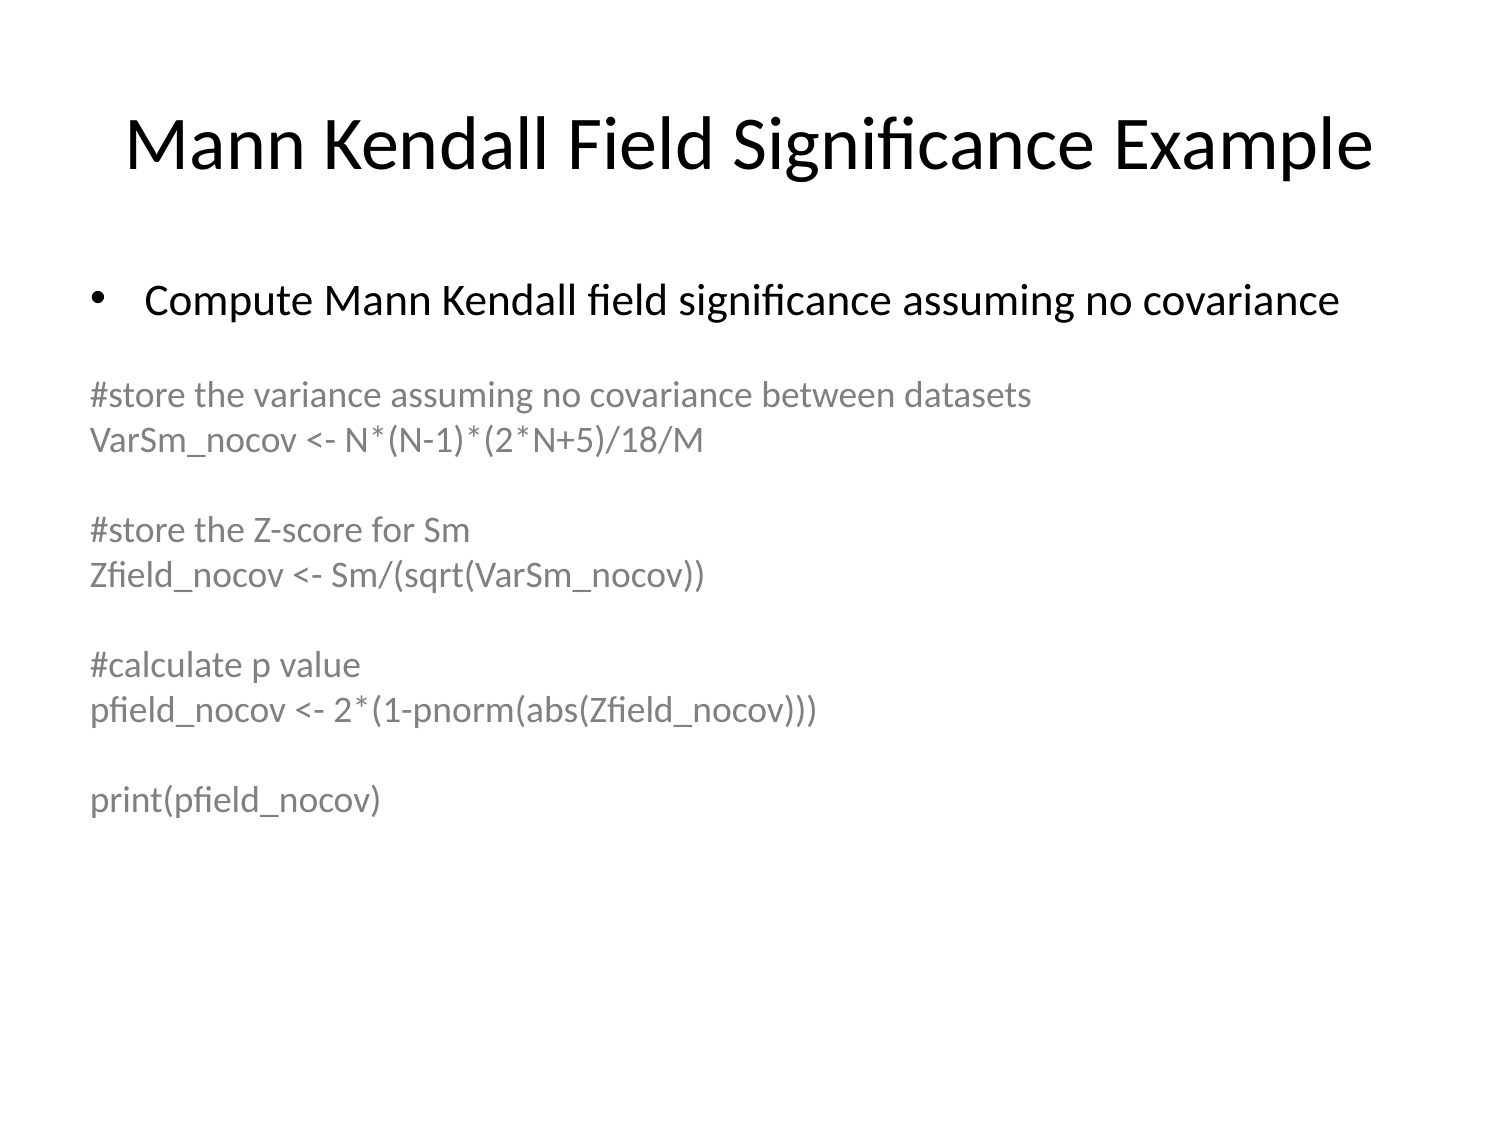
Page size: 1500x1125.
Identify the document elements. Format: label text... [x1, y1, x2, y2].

title Mann Kendall Field Significance Example [75, 45, 1425, 233]
list Compute Mann Kendall field significance assuming no covariance [75, 262, 1425, 375]
text_box #store the variance assuming no covariance between datasets VarSm_nocov <- N*(N-1)*(2*N+5)/18/M #store the Z-score for Sm Zfield_nocov <- Sm/(sqrt(VarSm_nocov)) #calculate p value pfield_nocov <- 2*(1-pnorm(abs(Zfield_nocov))) print(pfield_nocov) [75, 362, 1375, 828]
